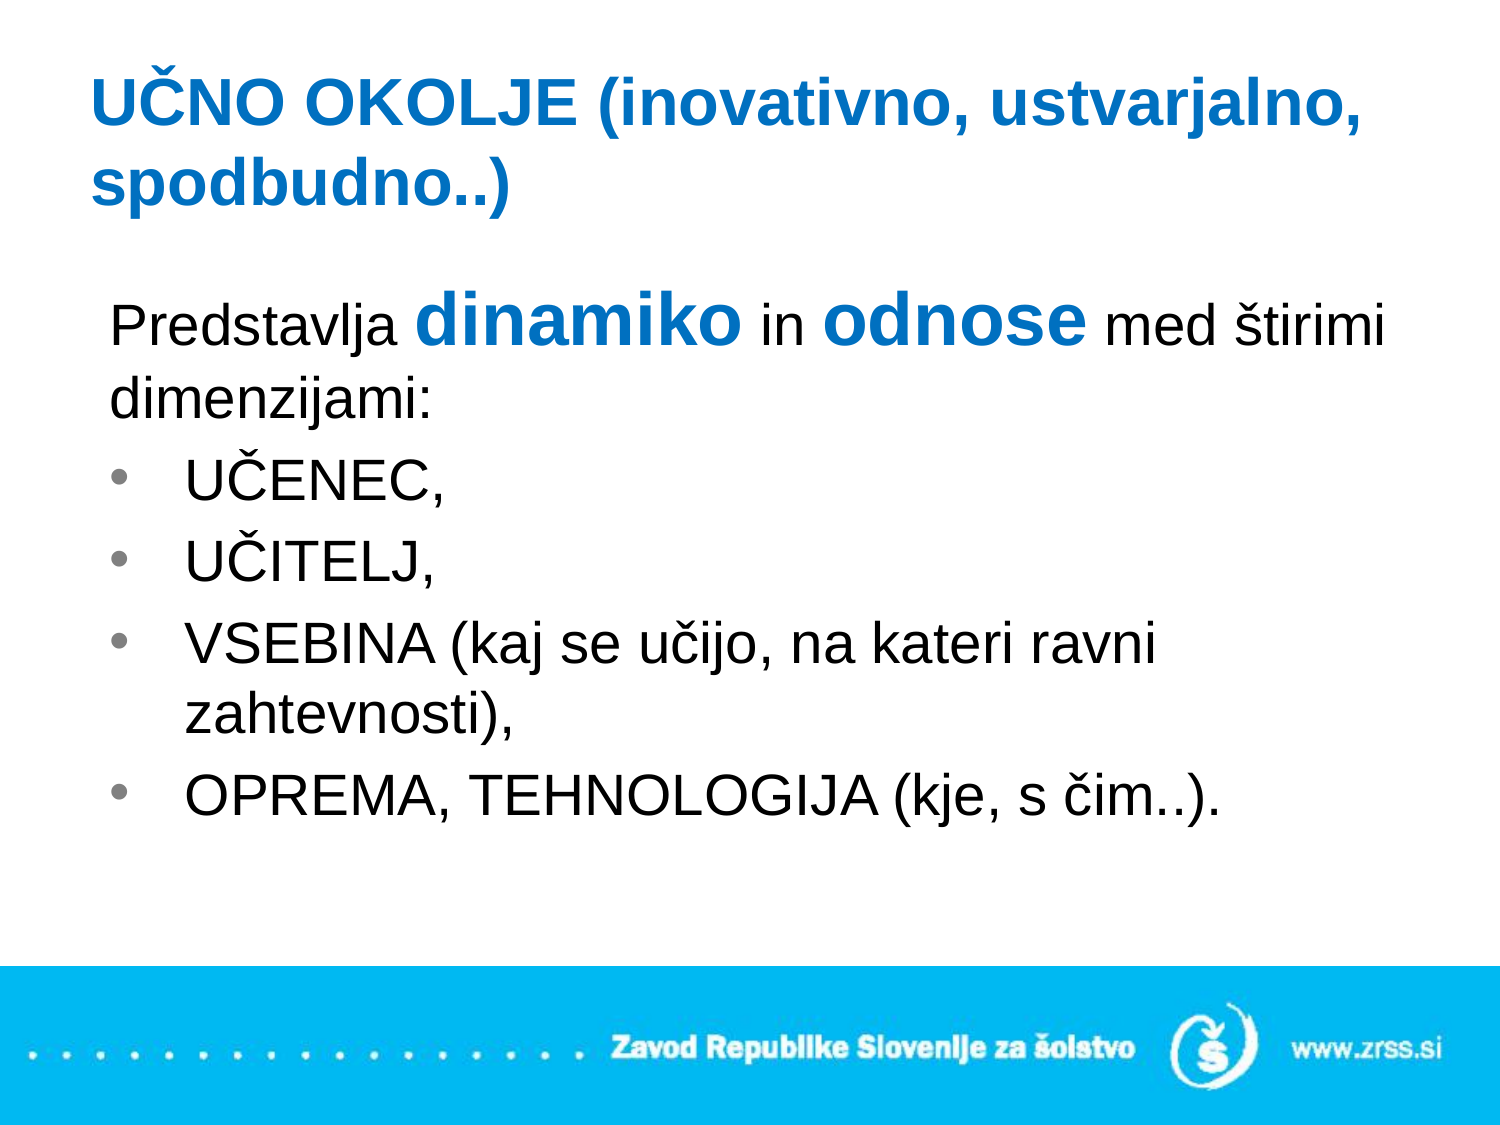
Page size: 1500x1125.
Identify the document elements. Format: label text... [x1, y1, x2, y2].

picture [368, 1051, 381, 1060]
picture [61, 1049, 73, 1061]
picture [506, 1050, 518, 1061]
title UČNO OKOLJE (inovativno, ustvarjalno, spodbudno..) [75, 45, 1425, 233]
picture [94, 1050, 106, 1060]
picture [472, 1050, 482, 1060]
picture [854, 1032, 987, 1065]
picture [993, 1040, 1028, 1064]
picture [129, 1049, 142, 1061]
picture [28, 1050, 38, 1060]
picture [199, 1049, 210, 1060]
picture [333, 1048, 345, 1061]
picture [705, 1033, 850, 1066]
picture [439, 1049, 449, 1060]
picture [1170, 1001, 1259, 1090]
picture [267, 1051, 275, 1060]
picture [1033, 1029, 1137, 1061]
picture [404, 1050, 414, 1060]
picture [540, 1050, 550, 1061]
picture [1289, 1035, 1443, 1061]
picture [233, 1049, 242, 1060]
picture [301, 1049, 311, 1061]
picture [610, 1028, 700, 1065]
list Predstavlja dinamiko in odnose med štirimi dimenzijami: UČENEC, UČITELJ, VSEBINA (kaj se učijo, na kateri ravni zahtevnosti), OPREMA, TEHNOLOGIJA (kje, s čim..). [75, 262, 1425, 953]
picture [163, 1050, 174, 1061]
picture [575, 1051, 585, 1060]
